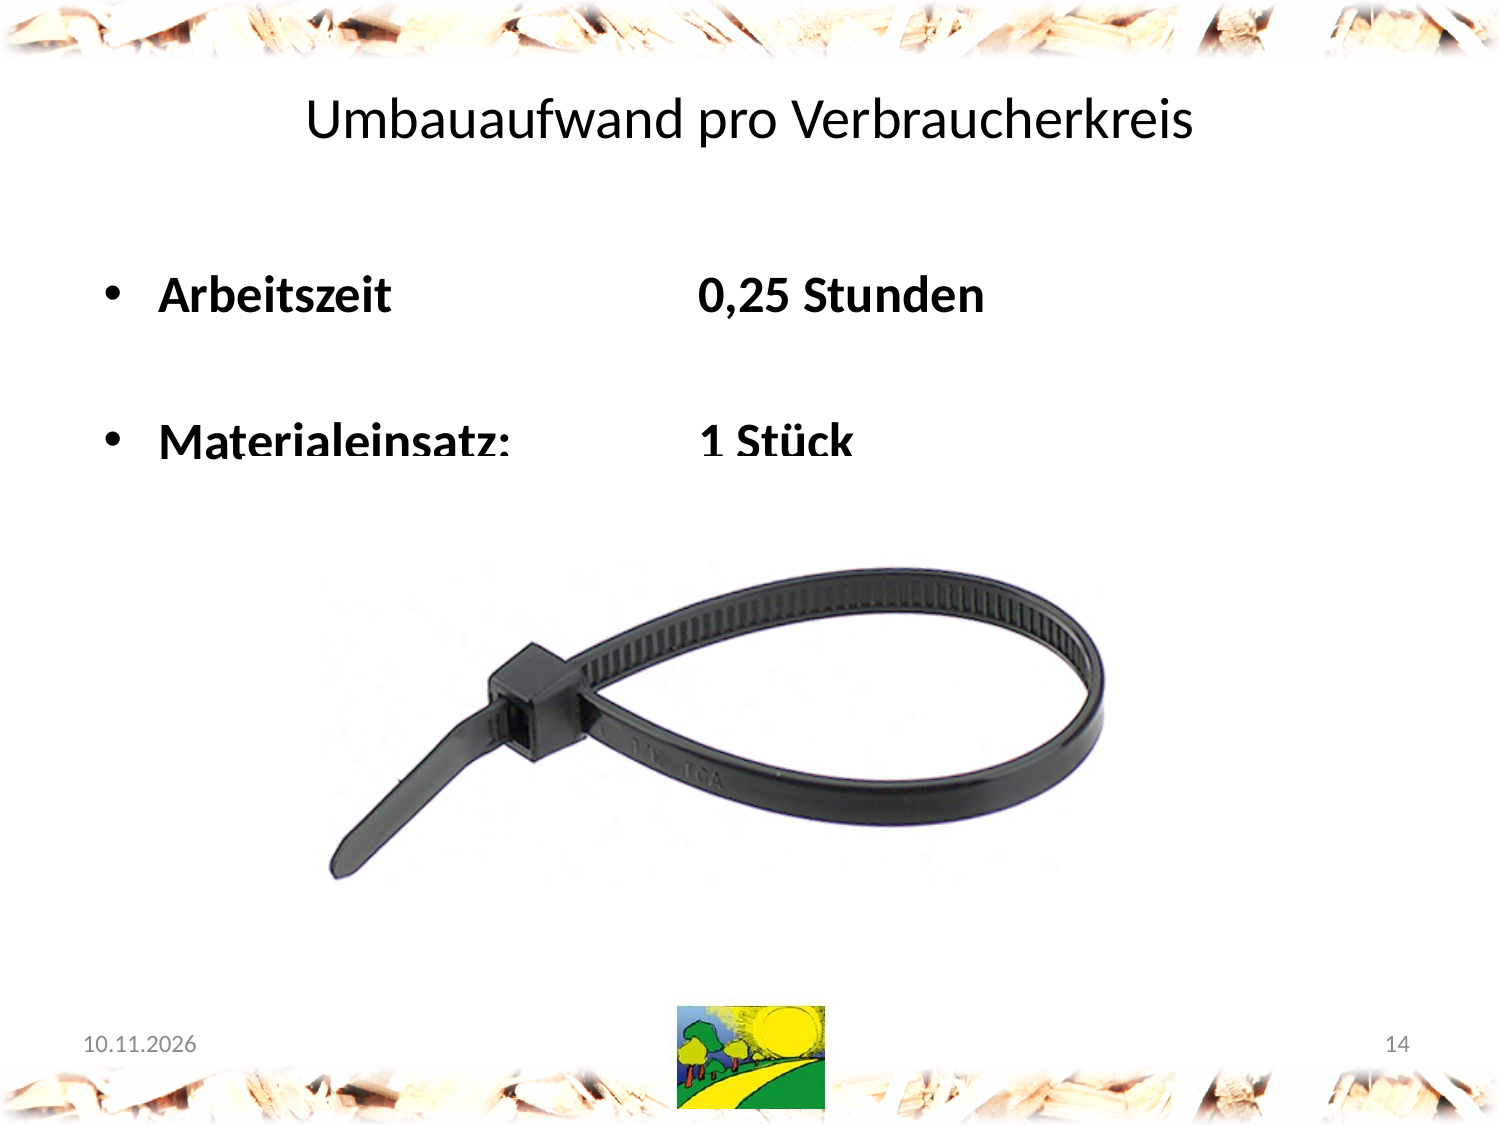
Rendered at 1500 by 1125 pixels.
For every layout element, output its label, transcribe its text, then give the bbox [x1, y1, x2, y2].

title Umbauaufwand pro Verbraucherkreis [75, 62, 1425, 169]
list Arbeitszeit 0,25 Stunden Materialeinsatz: 1 Stück [88, 252, 1439, 479]
slide_number 14 [1074, 1012, 1425, 1073]
picture [242, 455, 1193, 989]
picture [31, 998, 1466, 1109]
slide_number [26, 23, 1476, 36]
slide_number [67, 1012, 418, 1073]
